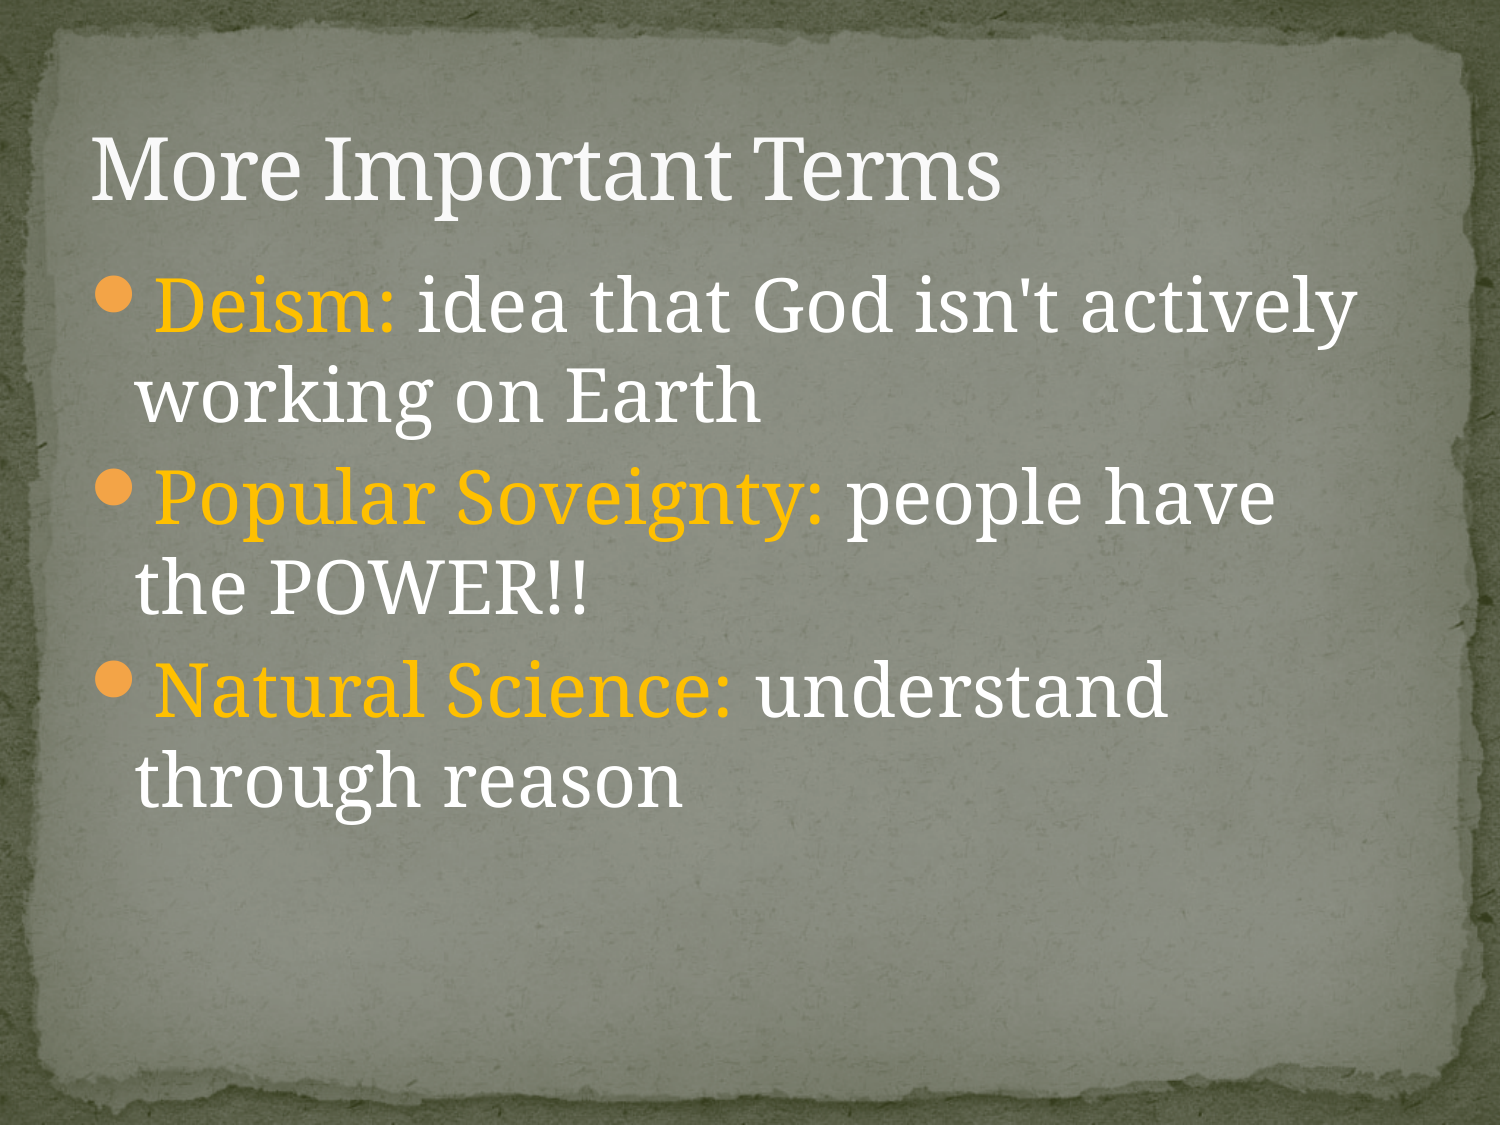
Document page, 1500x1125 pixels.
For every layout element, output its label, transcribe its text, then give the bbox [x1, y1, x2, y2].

list Deism: idea that God isn't actively working on Earth Popular Soveignty: people have the POWER!! Natural Science: understand through reason [75, 249, 1425, 1000]
title More Important Terms [74, 24, 1425, 225]
